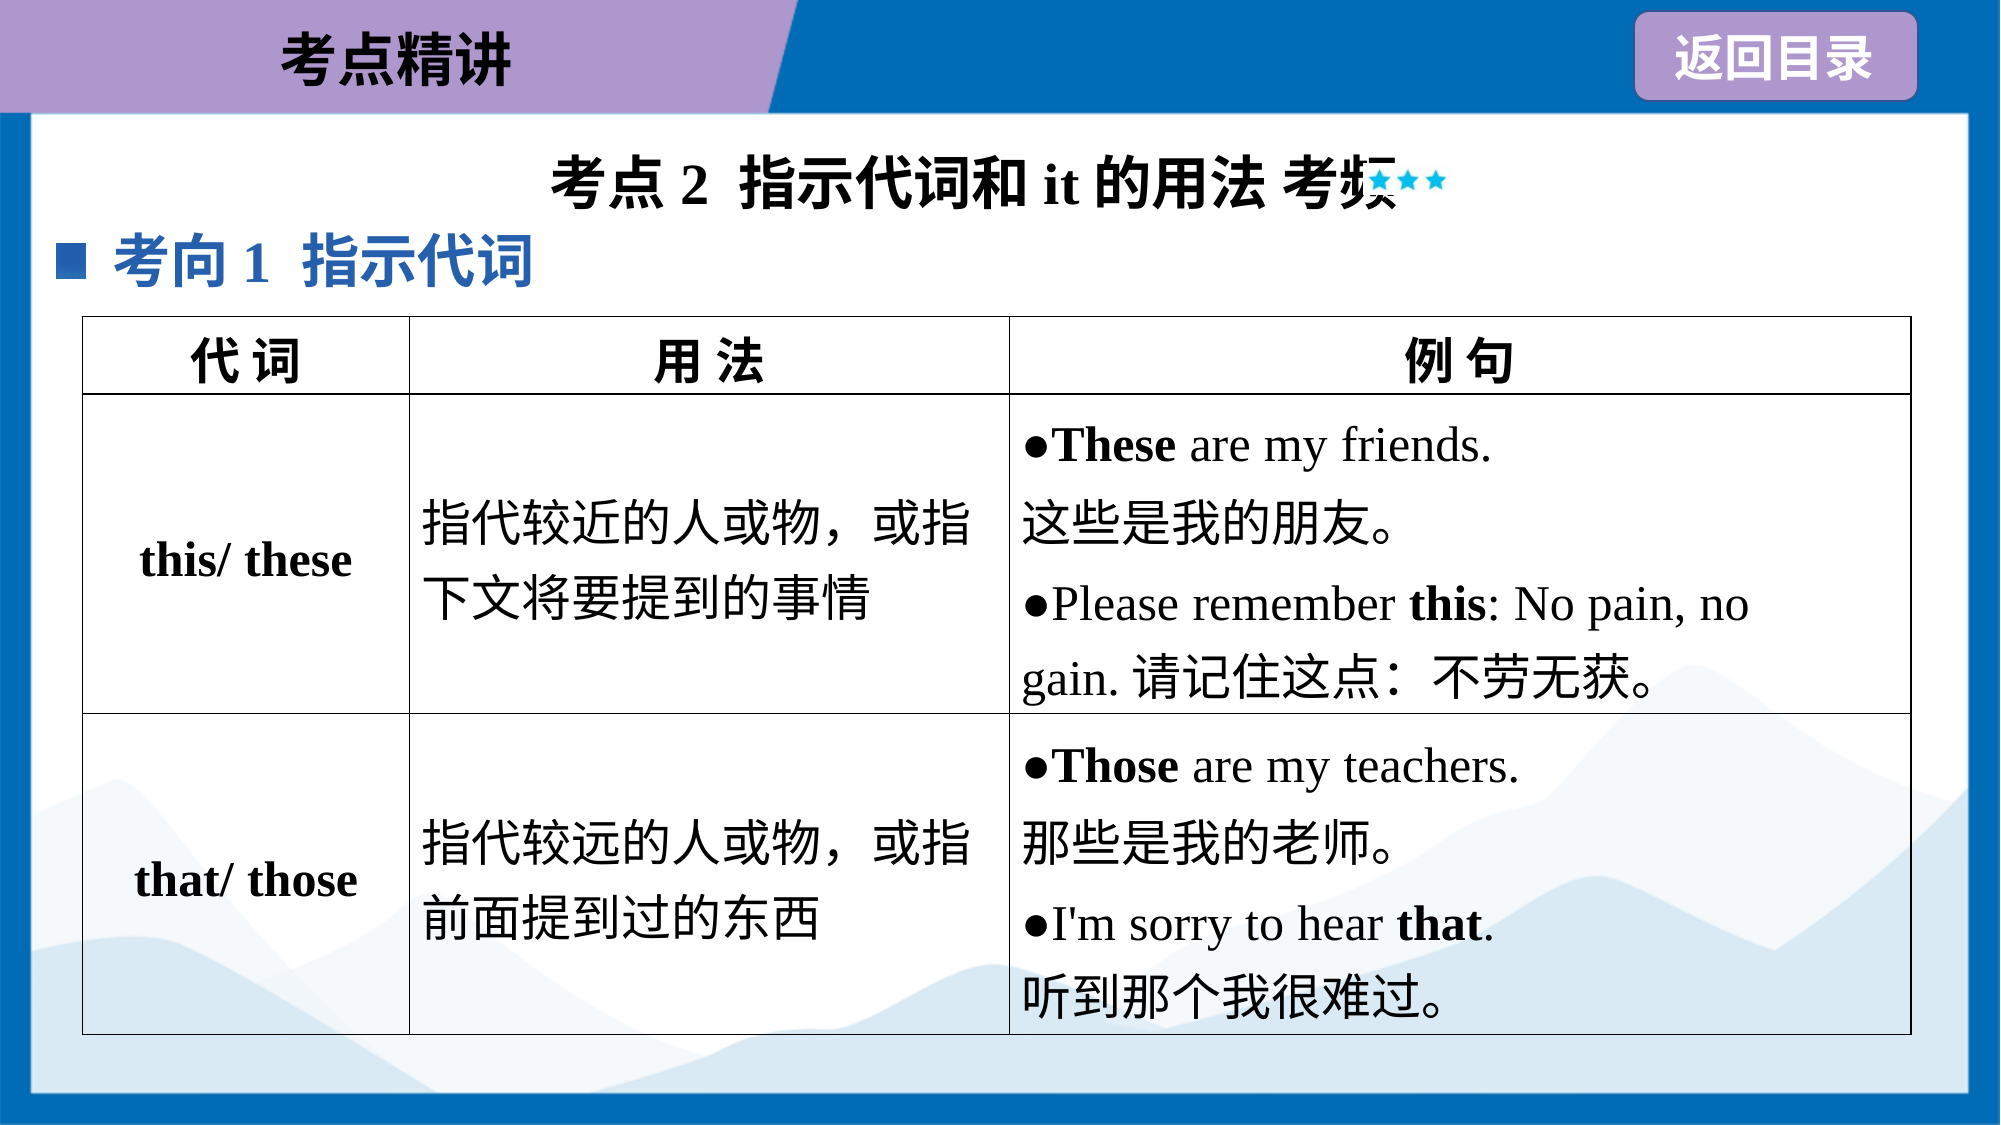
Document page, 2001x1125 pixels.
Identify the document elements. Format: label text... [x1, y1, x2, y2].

text_box 考向1 指示代词 [112, 223, 1917, 294]
table_header 用 法 [410, 317, 1009, 393]
table_cell 指代较近的人或物，或指 下文将要提到的事情 [410, 395, 1009, 713]
table_cell ●Those are my teachers. 那些是我的老师。 ●I'm sorry to hear that. 听到那个我很难过。 [1010, 714, 1910, 1034]
table_cell that/ those [83, 714, 409, 1034]
picture [0, 0, 2000, 1125]
table_cell 指代较远的人或物，或指 前面提到过的东西 [410, 714, 1009, 1034]
table_header 例 句 [1010, 317, 1910, 393]
text_box 考点2 指示代词和it的用法 考频 . [82, 144, 1918, 215]
table_cell ●These are my friends. 这些是我的朋友。 ●Please remember this: No pain, no gain.请记住这点：不劳无获。 [1010, 395, 1910, 713]
table_cell this/ these [83, 395, 409, 713]
table_header 代 词 [83, 317, 409, 393]
